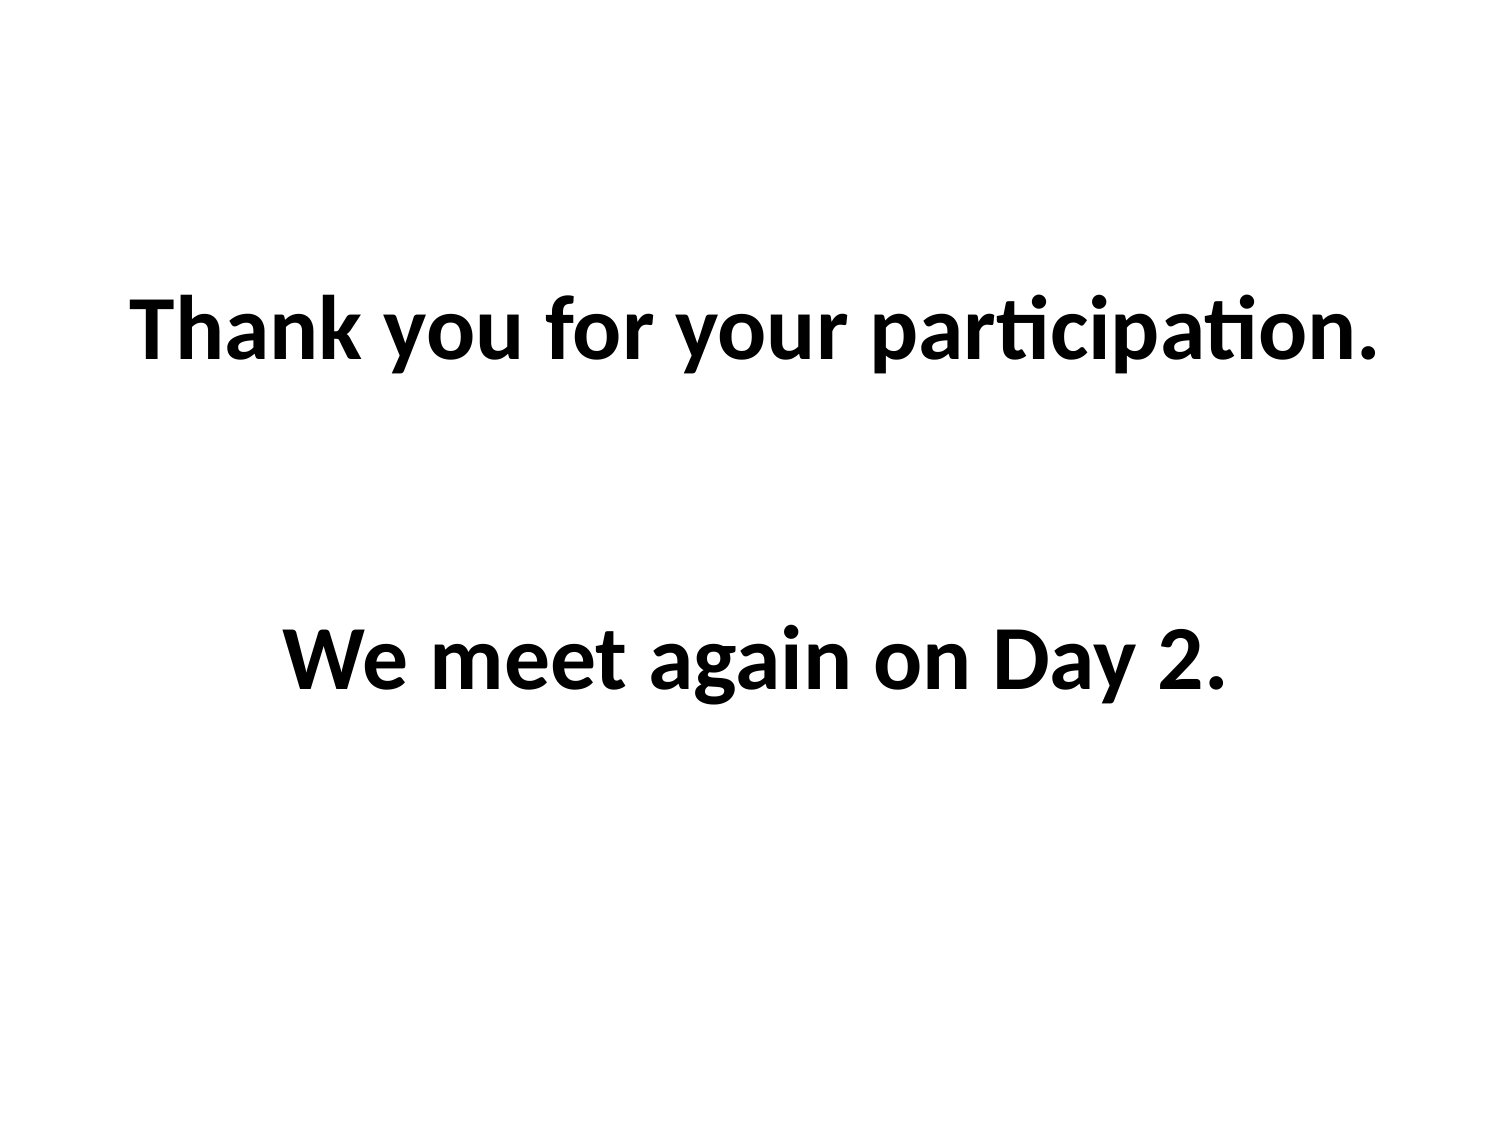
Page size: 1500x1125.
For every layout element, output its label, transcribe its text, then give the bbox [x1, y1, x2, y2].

title Thank you for your participation. We meet again on Day 2. [112, 187, 1400, 788]
